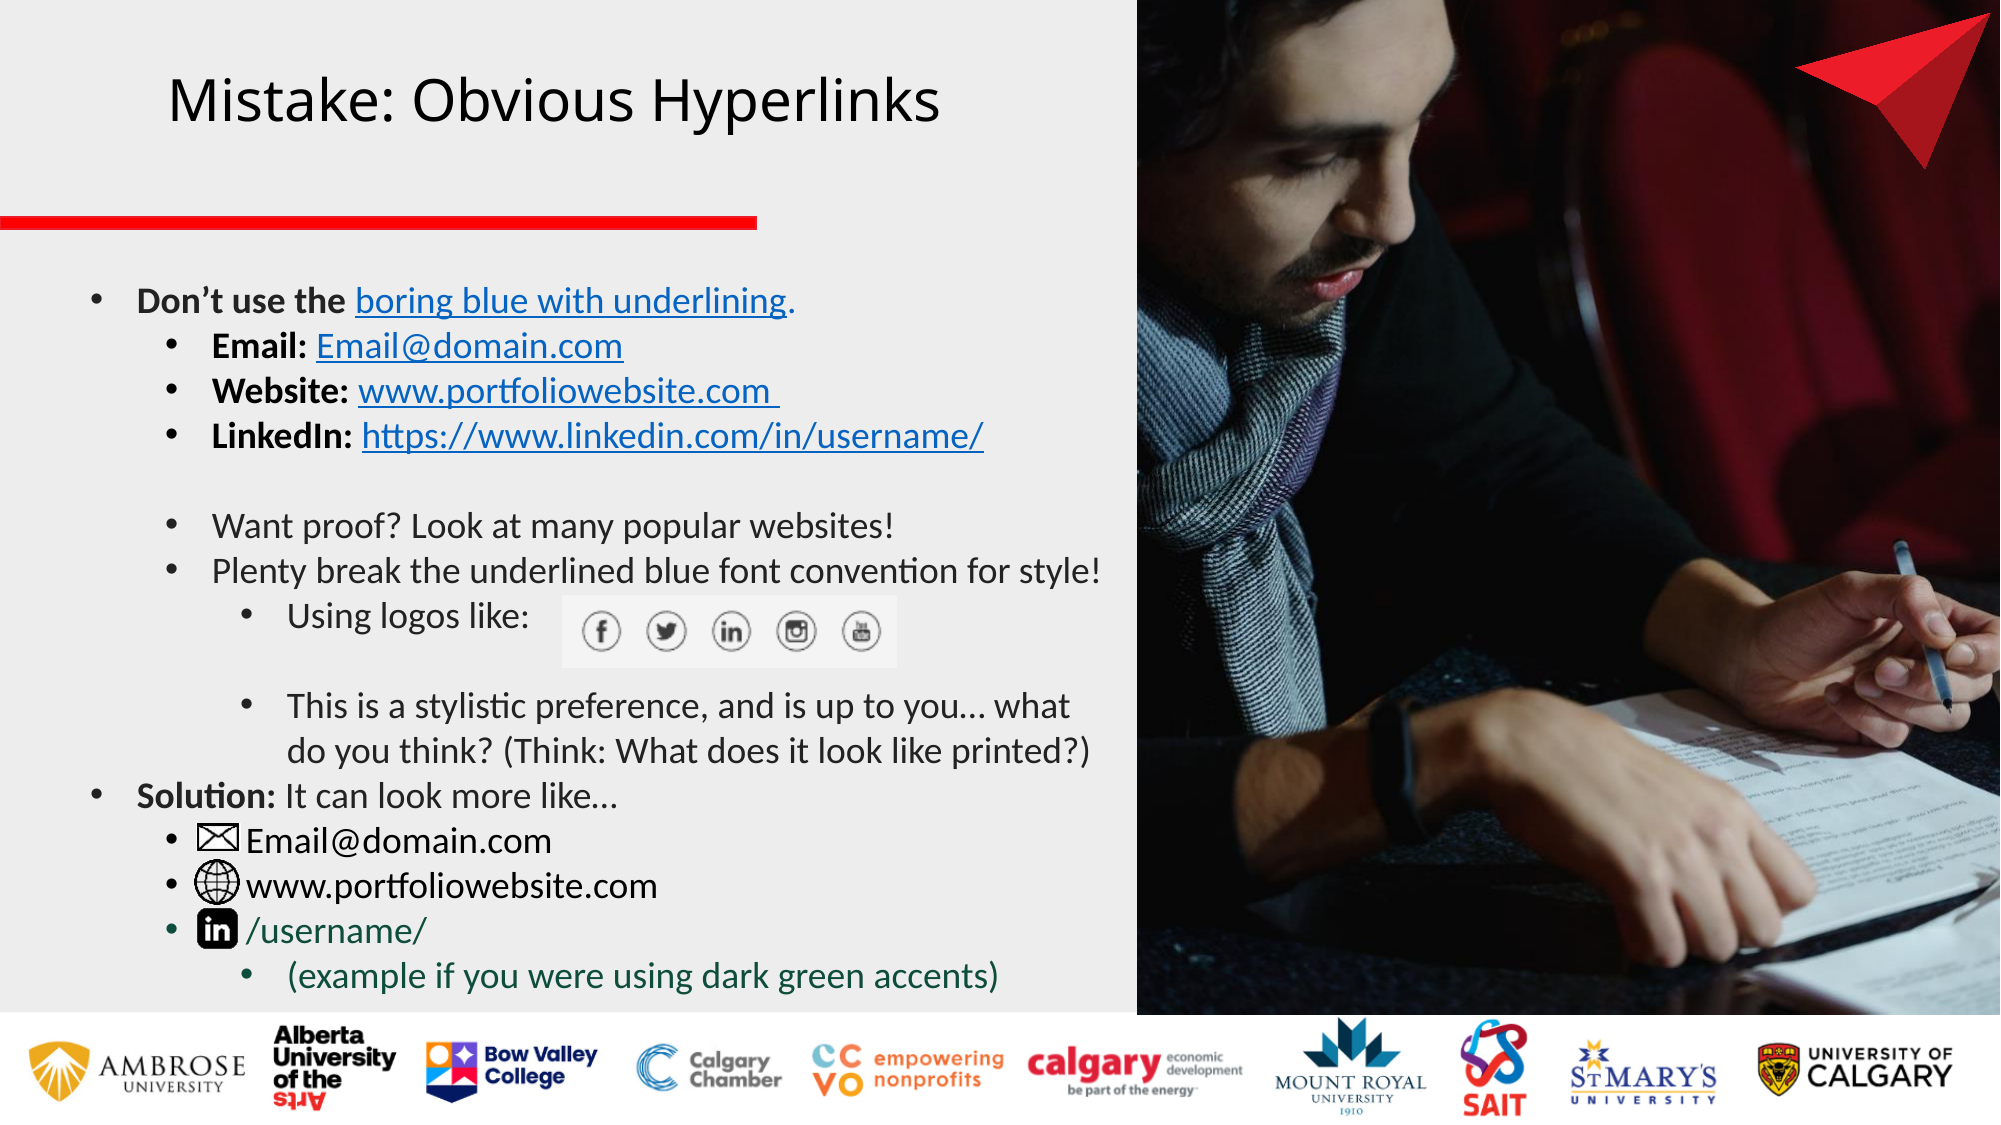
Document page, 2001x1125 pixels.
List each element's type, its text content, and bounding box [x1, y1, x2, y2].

picture [562, 595, 897, 668]
picture [184, 859, 251, 962]
text_box Mistake: Obvious Hyperlinks [152, 55, 1136, 141]
picture [0, 0, 2001, 1125]
picture [196, 823, 241, 851]
text_box Don’t use the boring blue with underlining. Email: Email@domain.com Website: www.portfoliowebsite.com LinkedIn: https://www.linkedin.com/in/username/ Want proof? Look at many popular websites! Plenty break the underlined blue font convention for style! Using logos like: This is a stylistic preference, and is up to you… what do you think? (Think: What does it look like printed?) Solution: It can look more like… Email@domain.com www.portfoliowebsite.com /username/ (example if you were using dark green accents) [0, 218, 1125, 1049]
